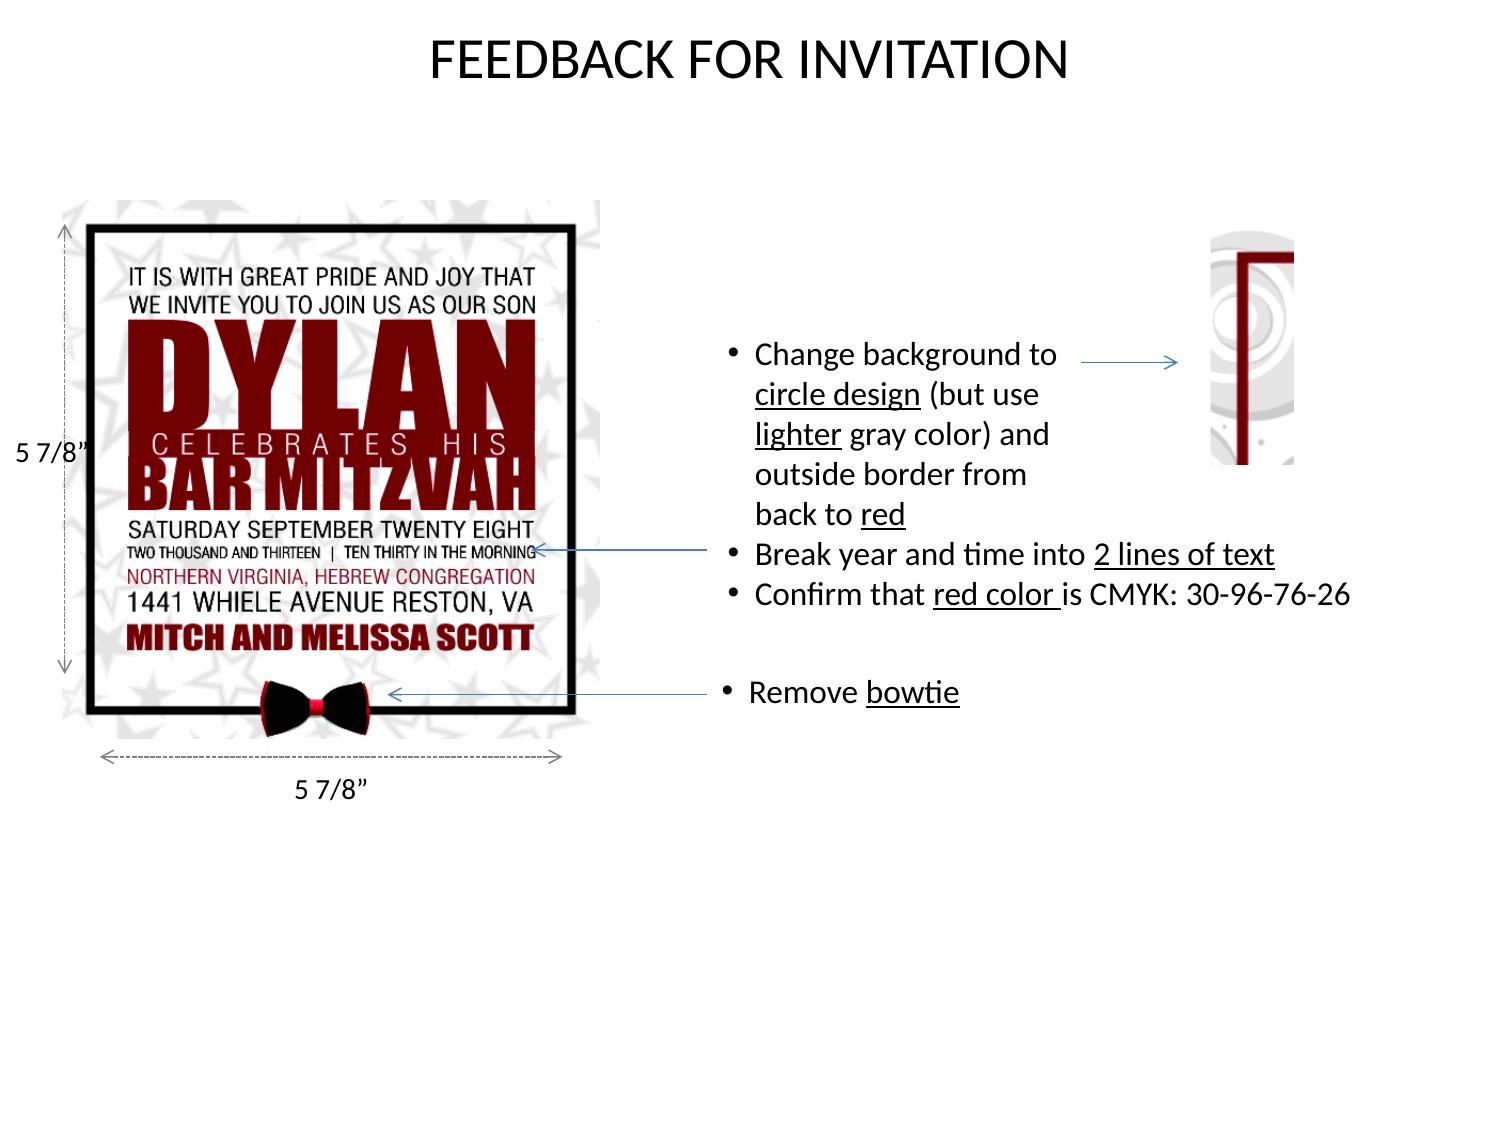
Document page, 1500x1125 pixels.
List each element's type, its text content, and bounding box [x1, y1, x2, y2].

text_box 5 7/8” [251, 766, 411, 814]
text_box Change background to circle design (but use lighter gray color) and outside border from back to red [712, 324, 1113, 524]
text_box FEEDBACK FOR INVITATION [0, 12, 1500, 150]
picture [1130, 222, 1374, 465]
list Remove bowtie [706, 662, 1107, 1125]
picture [62, 200, 601, 739]
text_box Break year and time into 2 lines of text Confirm that red color is CMYK: 30-96-76-26 [712, 524, 1450, 620]
text_box 5 7/8” [0, 424, 57, 477]
